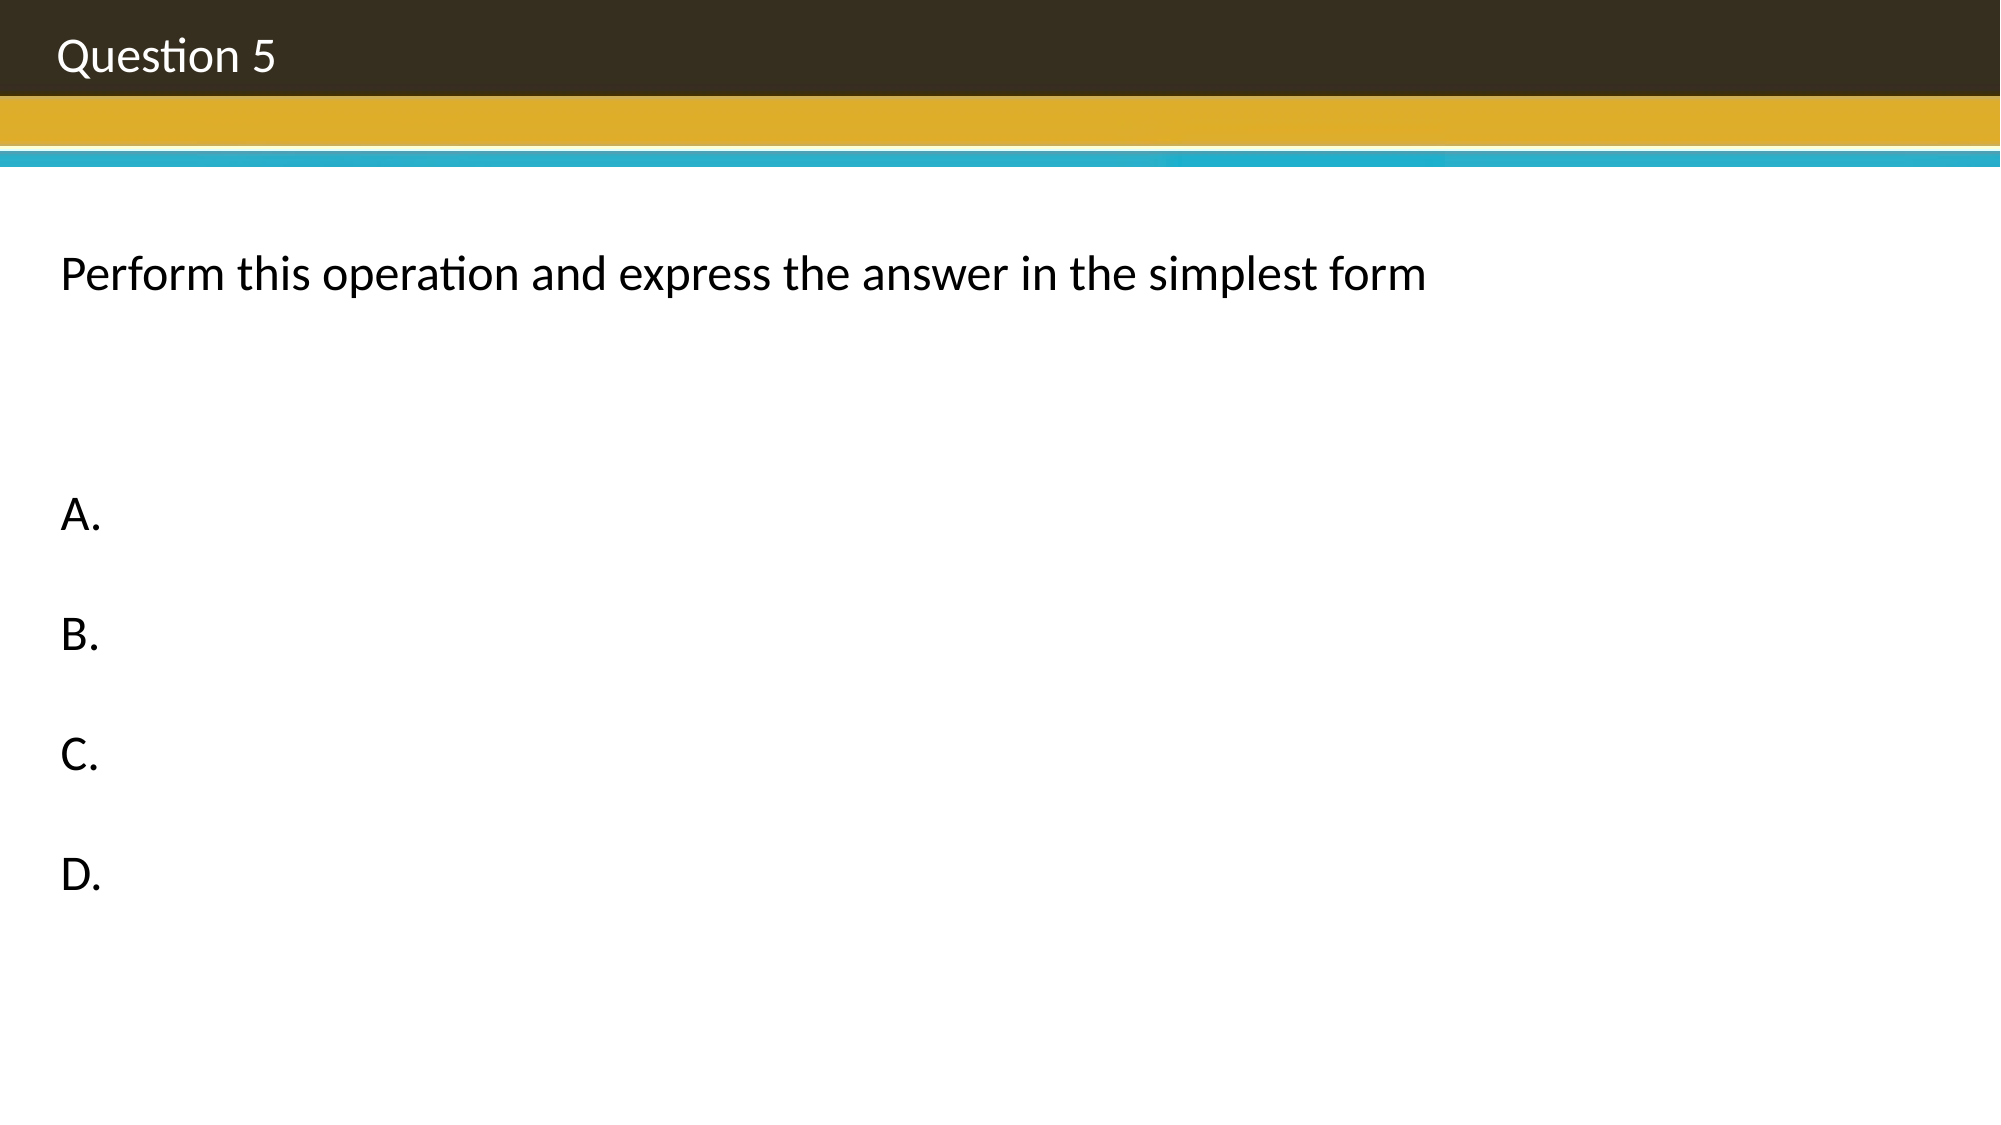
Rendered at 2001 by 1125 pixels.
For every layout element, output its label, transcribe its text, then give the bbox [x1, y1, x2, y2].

picture [0, 0, 2000, 167]
text_box Question 5 [41, 14, 293, 90]
